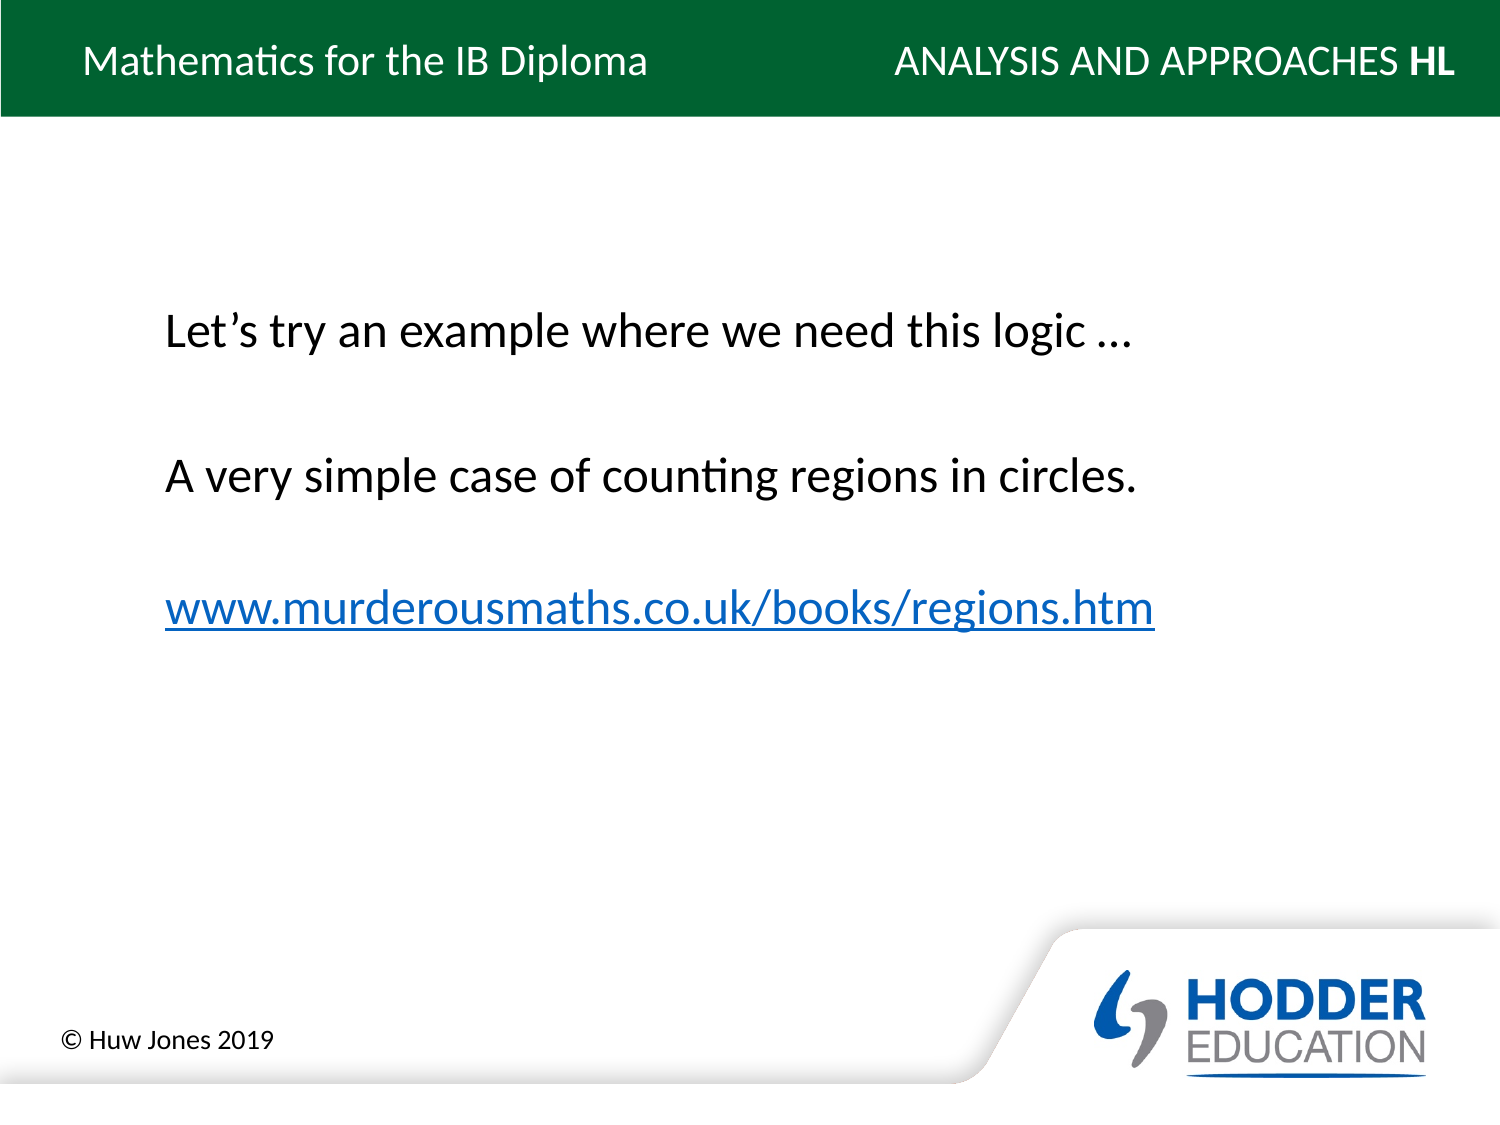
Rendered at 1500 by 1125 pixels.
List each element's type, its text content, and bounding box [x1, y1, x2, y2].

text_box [0, 893, 1500, 1125]
text_box Let’s try an example where we need this logic … A very simple case of counting regions in circles. www.murderousmaths.co.uk/books/regions.htm [165, 296, 1274, 635]
text_box Mathematics for the IB Diploma ANALYSIS AND APPROACHES HL [0, 0, 1500, 118]
